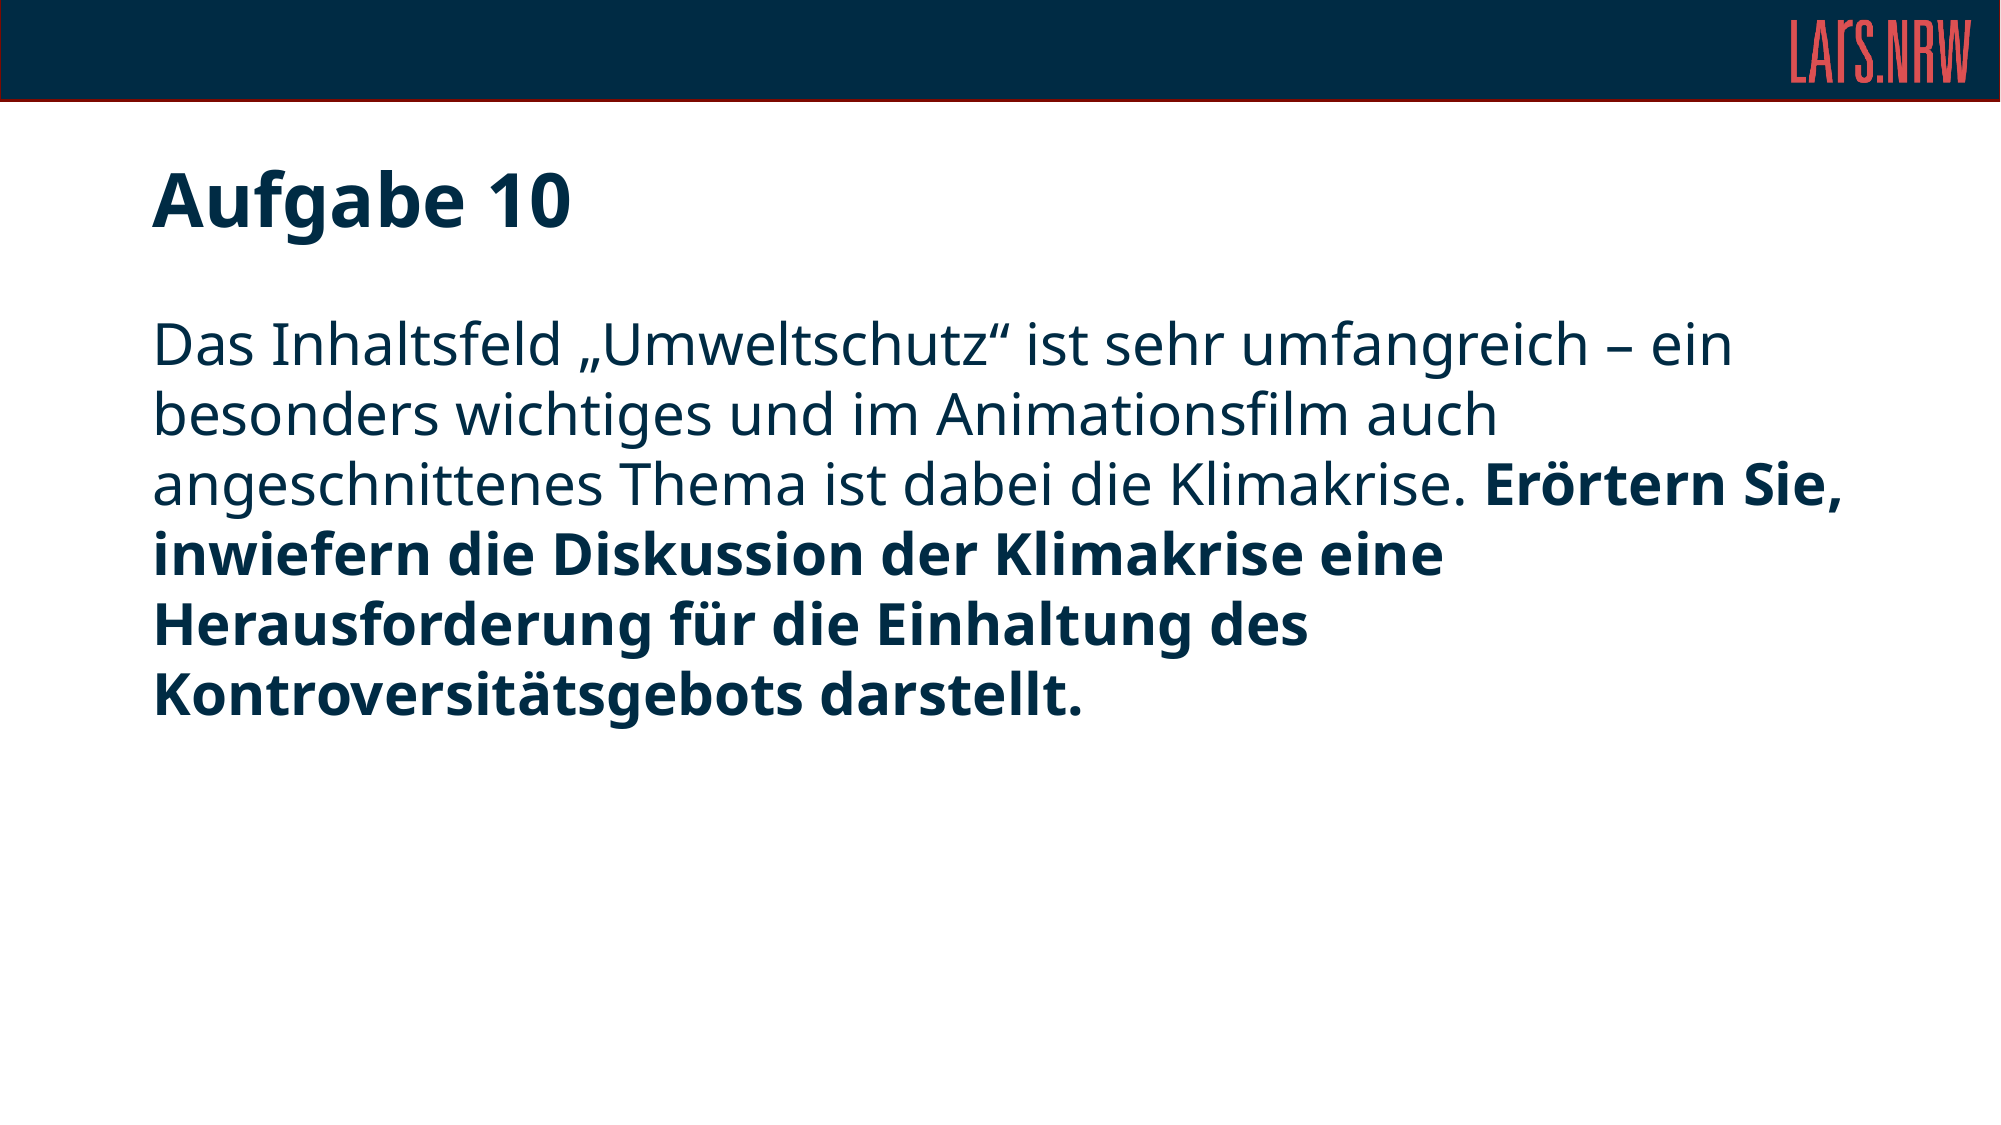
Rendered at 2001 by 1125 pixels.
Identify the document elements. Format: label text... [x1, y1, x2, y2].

list Das Inhaltsfeld „Umweltschutz“ ist sehr umfangreich – ein besonders wichtiges und im Animationsfilm auch angeschnittenes Thema ist dabei die Klimakrise. Erörtern Sie, inwiefern die Diskussion der Klimakrise eine Herausforderung für die Einhaltung des Kontroversitätsgebots darstellt. [137, 299, 1863, 1014]
picture [1773, 6, 1977, 99]
title Aufgabe 10 [137, 128, 1863, 278]
